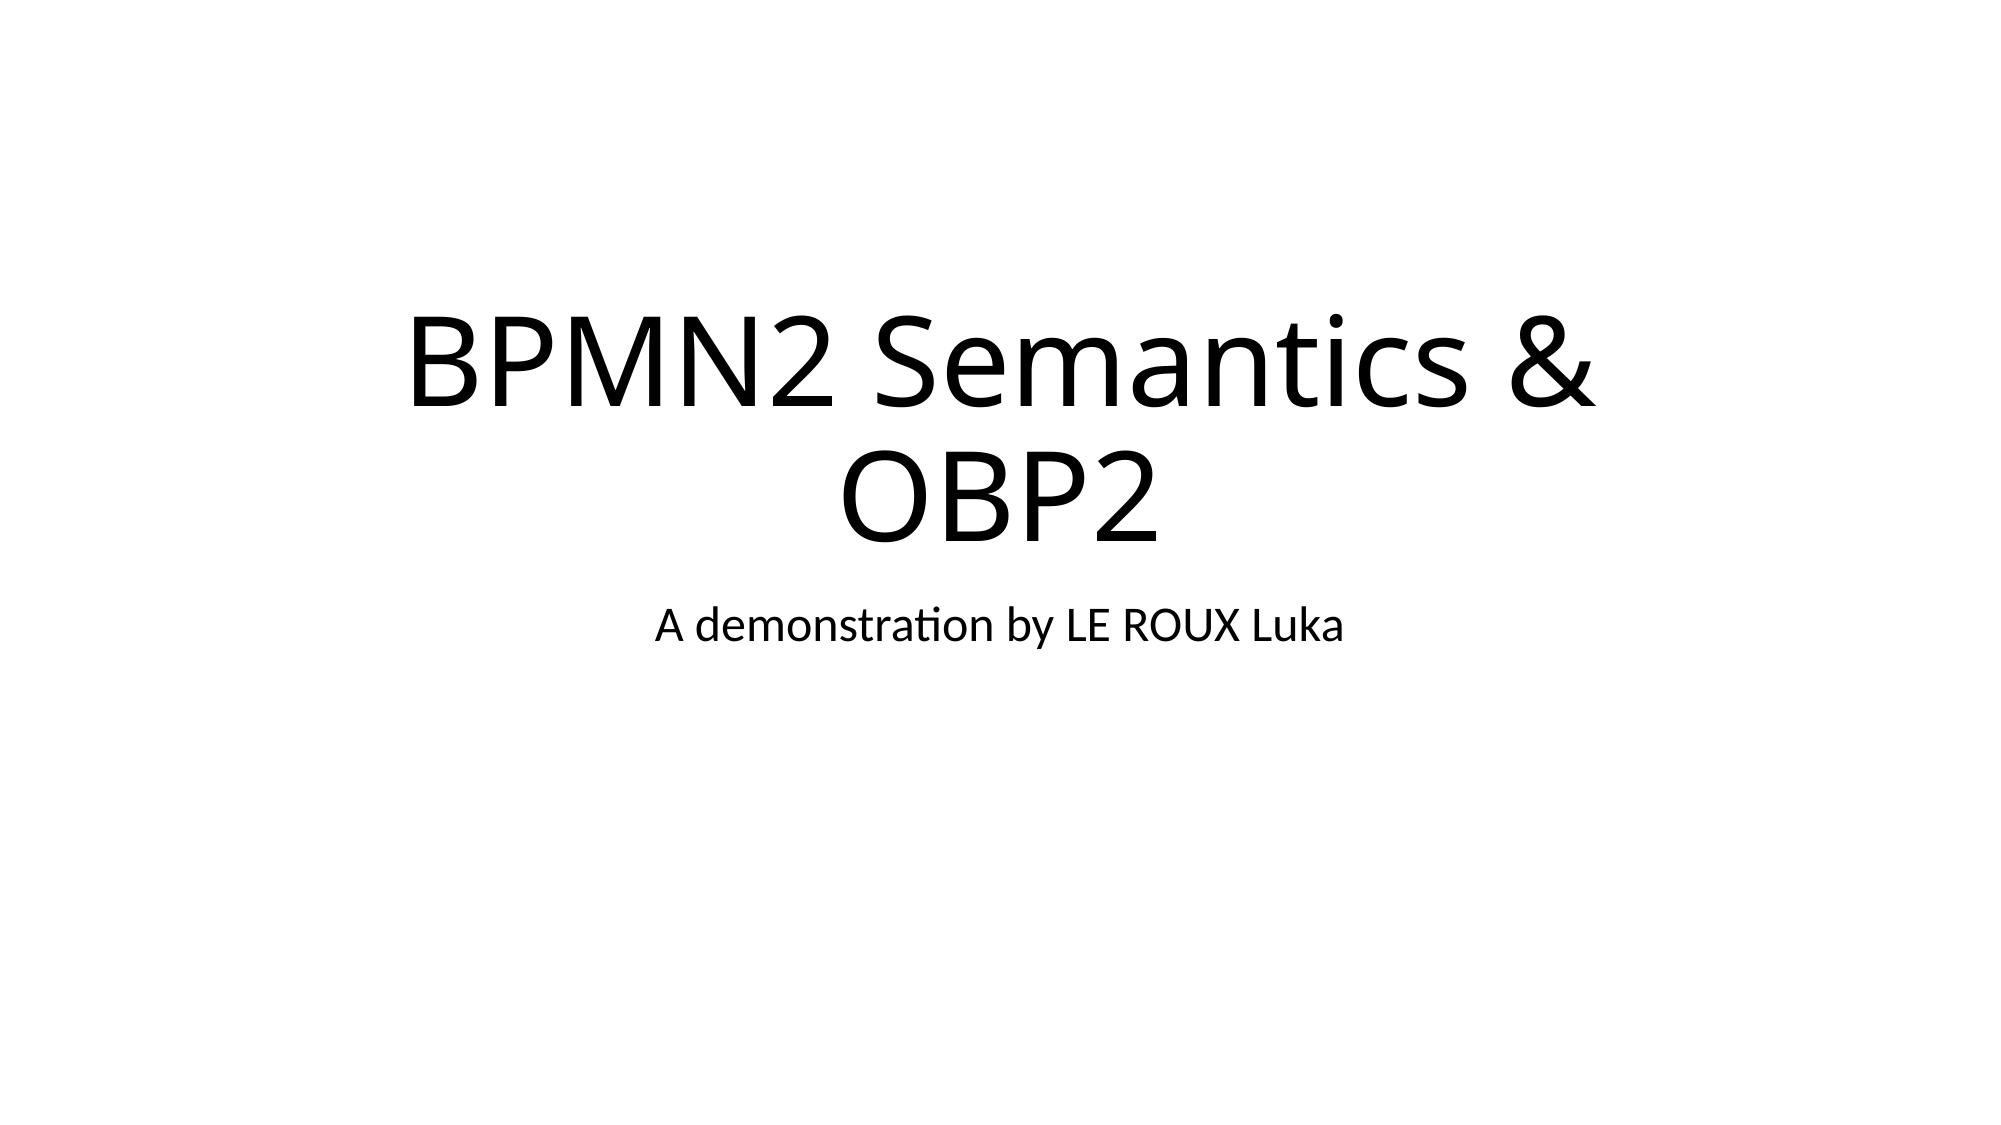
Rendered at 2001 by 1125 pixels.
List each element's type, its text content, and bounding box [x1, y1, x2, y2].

title BPMN2 Semantics & OBP2 [249, 184, 1750, 576]
subtitle A demonstration by LE ROUX Luka [249, 590, 1750, 863]
